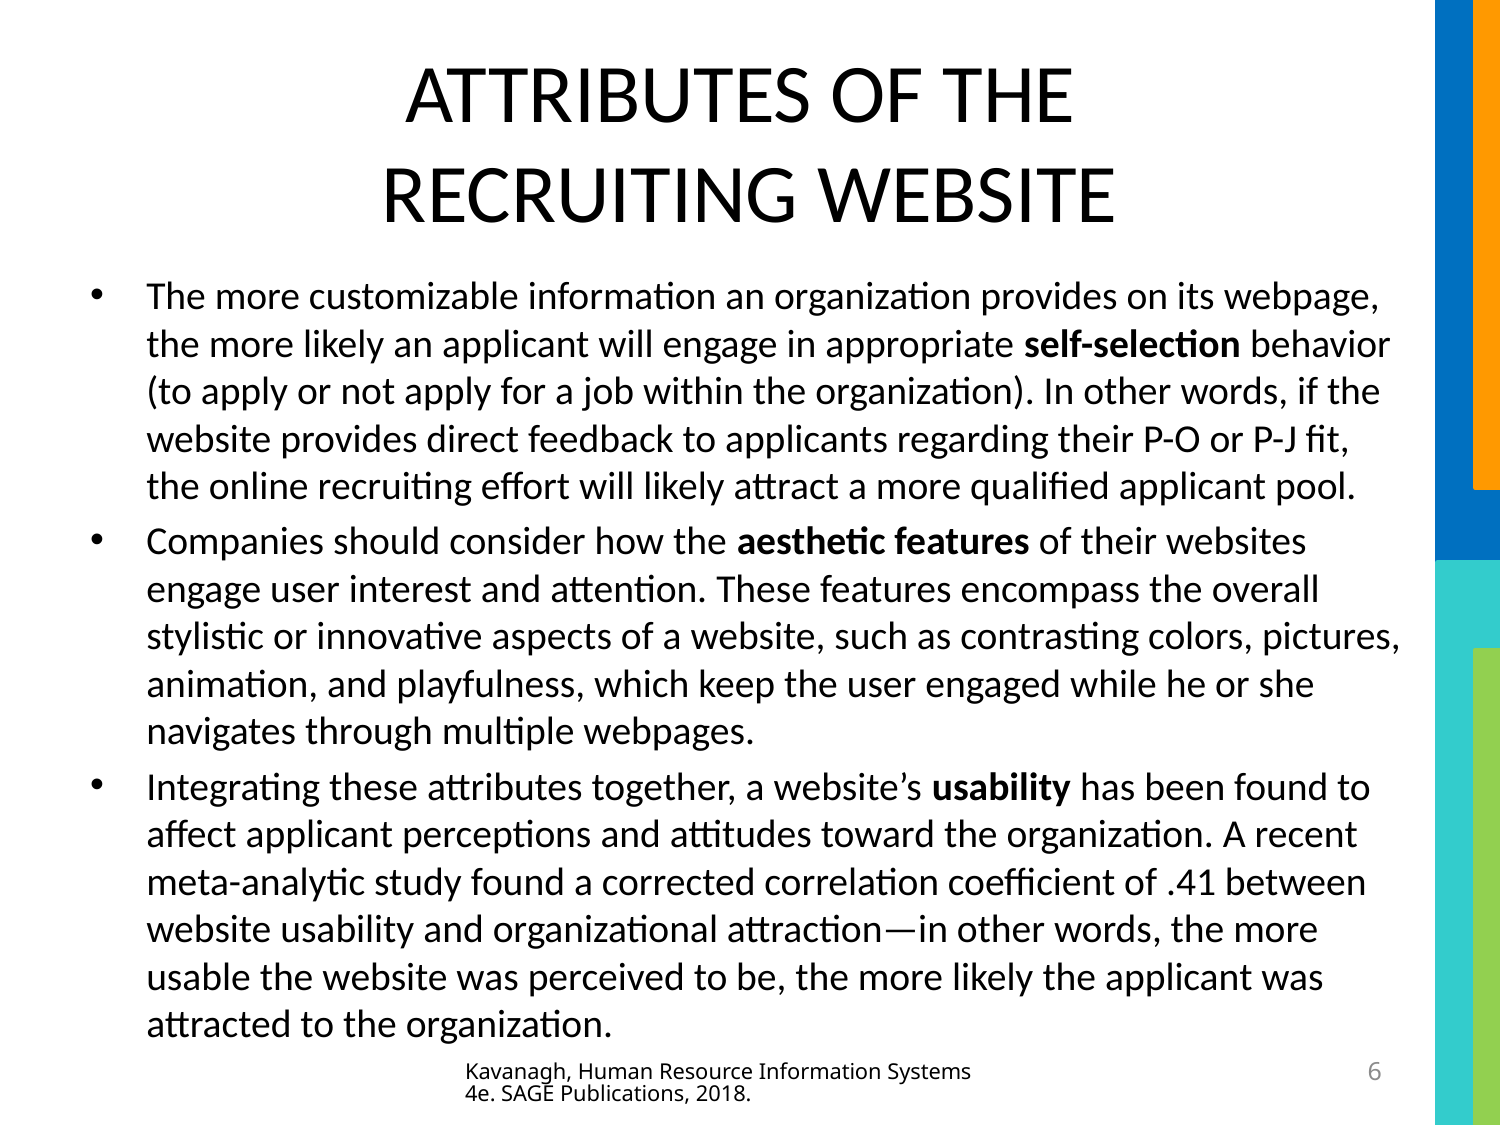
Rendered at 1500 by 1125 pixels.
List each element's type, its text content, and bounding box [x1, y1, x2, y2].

slide_number 6 [1059, 1042, 1397, 1103]
list The more customizable information an organization provides on its webpage, the more likely an applicant will engage in appropriate self-selection behavior (to apply or not apply for a job within the organization). In other words, if the website provides direct feedback to applicants regarding their P-O or P-J fit, the online recruiting effort will likely attract a more qualified applicant pool. Companies should consider how the aesthetic features of their websites engage user interest and attention. These features encompass the overall stylistic or innovative aspects of a website, such as contrasting colors, pictures, animation, and playfulness, which keep the user engaged while he or she navigates through multiple webpages. Integrating these attributes together, a website’s usability has been found to affect applicant perceptions and attitudes toward the organization. A recent meta-analytic study found a corrected correlation coefficient of .41 between website usability and organizational attraction—in other words, the more usable the website was perceived to be, the more likely the applicant was attracted to the organization. [75, 262, 1425, 1005]
title ATTRIBUTES OF THE RECRUITING WEBSITE [75, 45, 1425, 233]
footer Kavanagh, Human Resource Information Systems 4e. SAGE Publications, 2018. [450, 1042, 1004, 1103]
